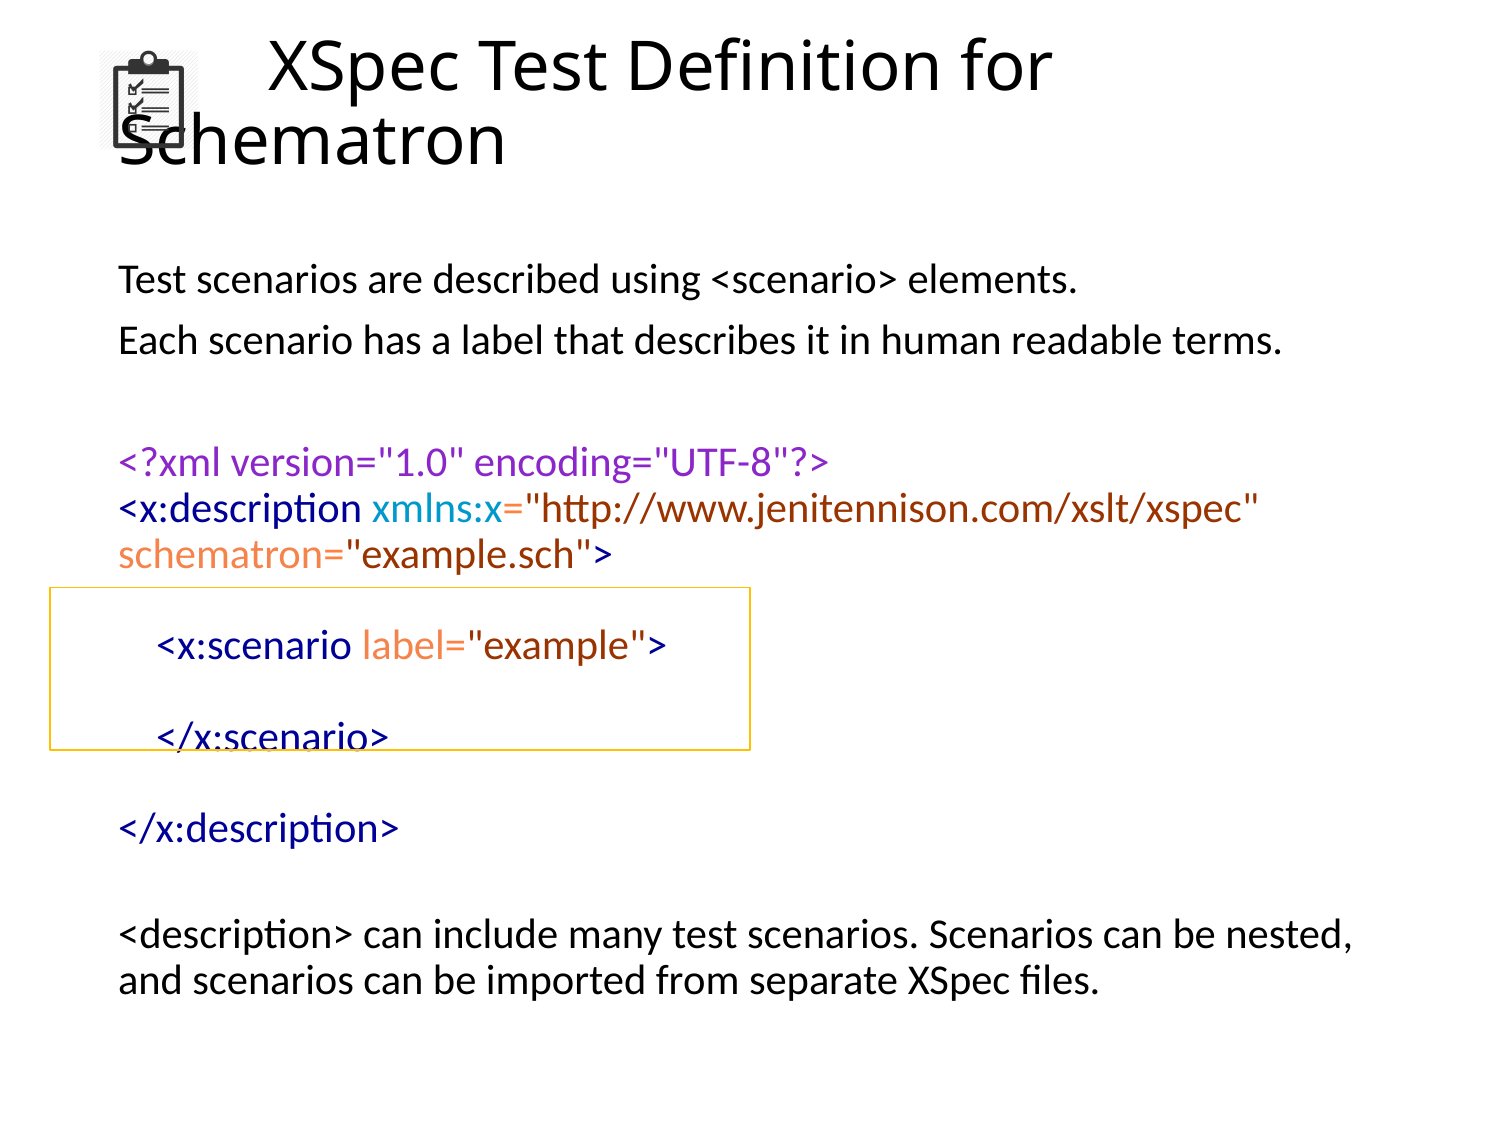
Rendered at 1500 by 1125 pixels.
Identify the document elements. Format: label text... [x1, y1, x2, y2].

picture [98, 49, 199, 150]
text_box [50, 587, 750, 750]
title XSpec Test Definition for Schematron [199, 59, 1397, 150]
list Test scenarios are described using <scenario> elements. Each scenario has a label that describes it in human readable terms. <?xml version="1.0" encoding="UTF-8"?> <x:description xmlns:x="http://www.jenitennison.com/xslt/xspec" schematron="example.sch"> <x:scenario label="example"> </x:scenario> </x:description> <description> can include many test scenarios. Scenarios can be nested, and scenarios can be imported from separate XSpec files. [103, 249, 1397, 1014]
